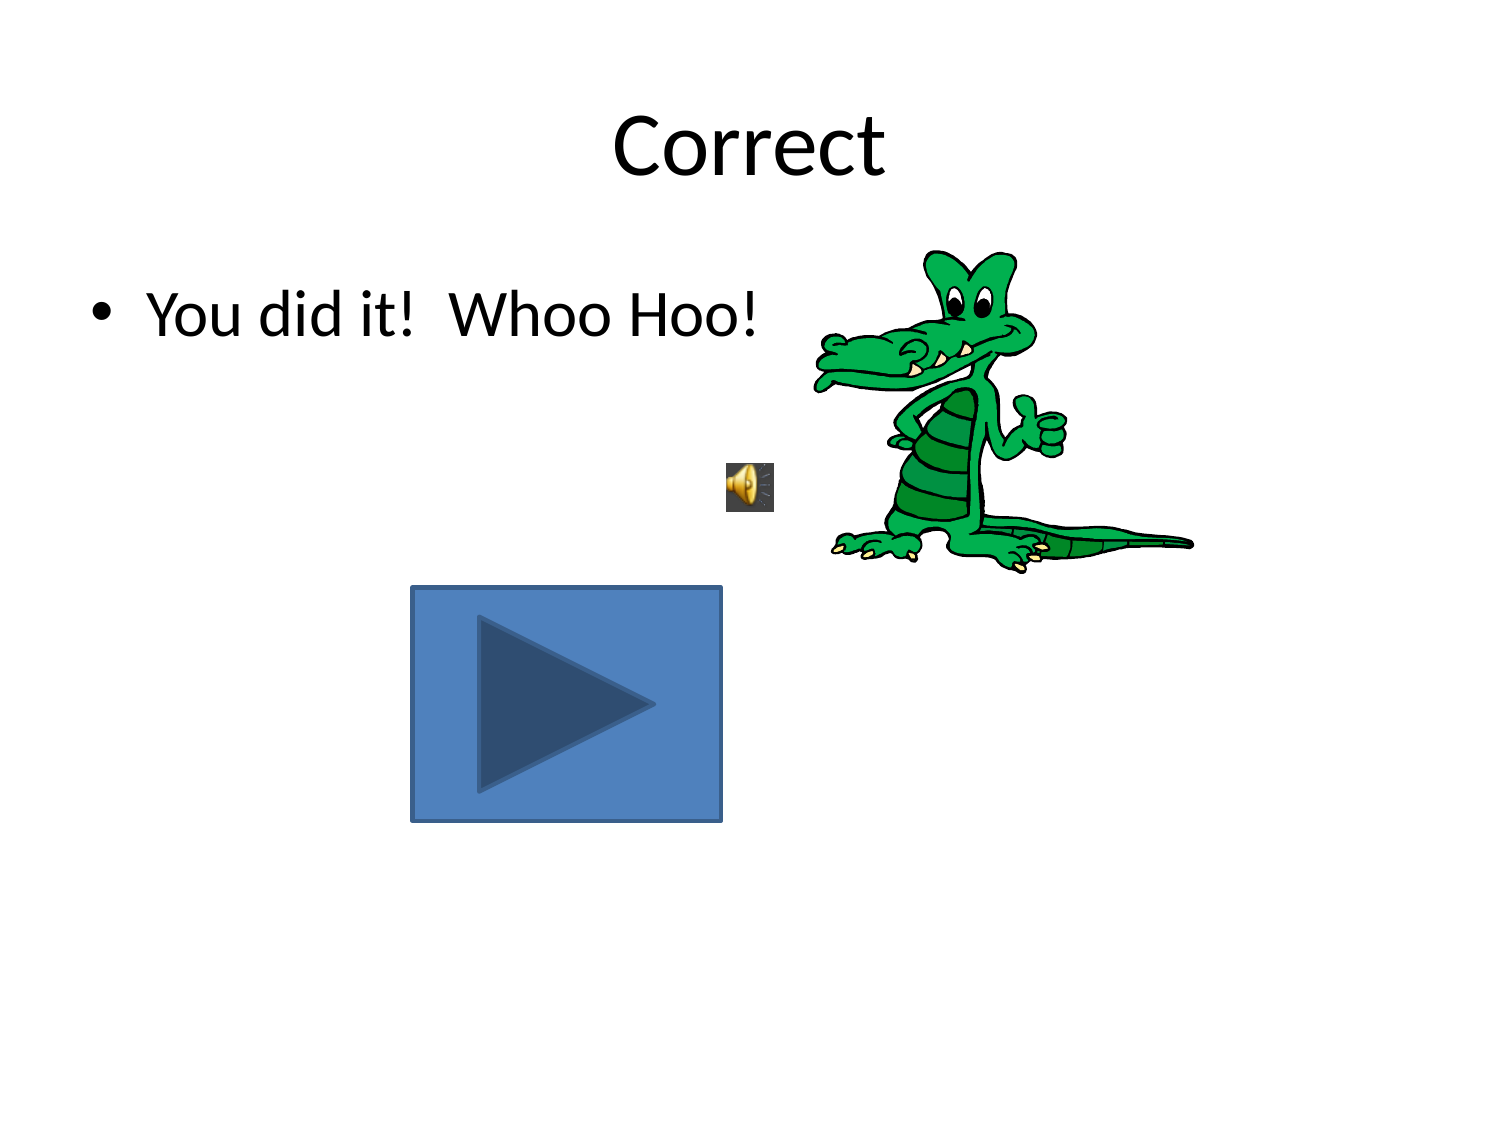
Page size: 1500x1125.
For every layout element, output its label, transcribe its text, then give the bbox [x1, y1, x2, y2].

title Correct [75, 45, 1425, 233]
text_box [410, 585, 723, 823]
picture [724, 462, 776, 513]
picture [812, 249, 1195, 575]
list You did it! Whoo Hoo! [75, 262, 1425, 1005]
